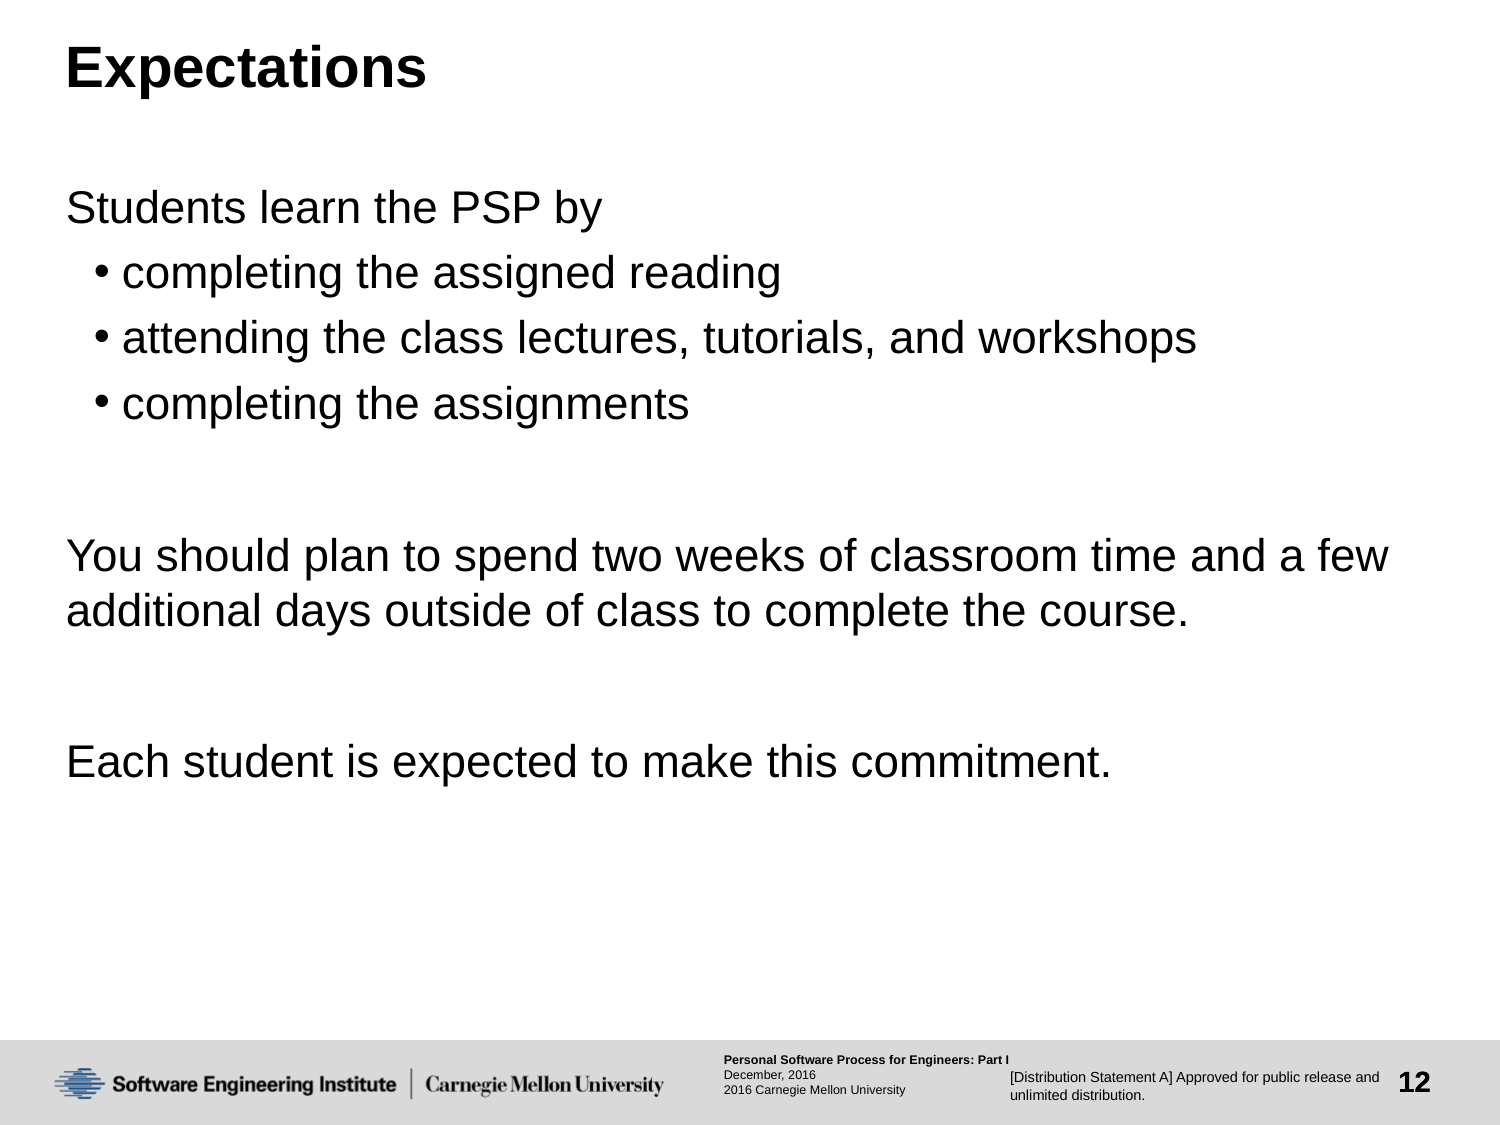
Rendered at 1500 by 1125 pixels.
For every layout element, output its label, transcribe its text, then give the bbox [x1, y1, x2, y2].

picture [46, 1061, 673, 1104]
title Expectations [65, 37, 1313, 148]
list Students learn the PSP by completing the assigned reading attending the class lectures, tutorials, and workshops completing the assignments You should plan to spend two weeks of classroom time and a few additional days outside of class to complete the course. Each student is expected to make this commitment. [65, 177, 1431, 1000]
